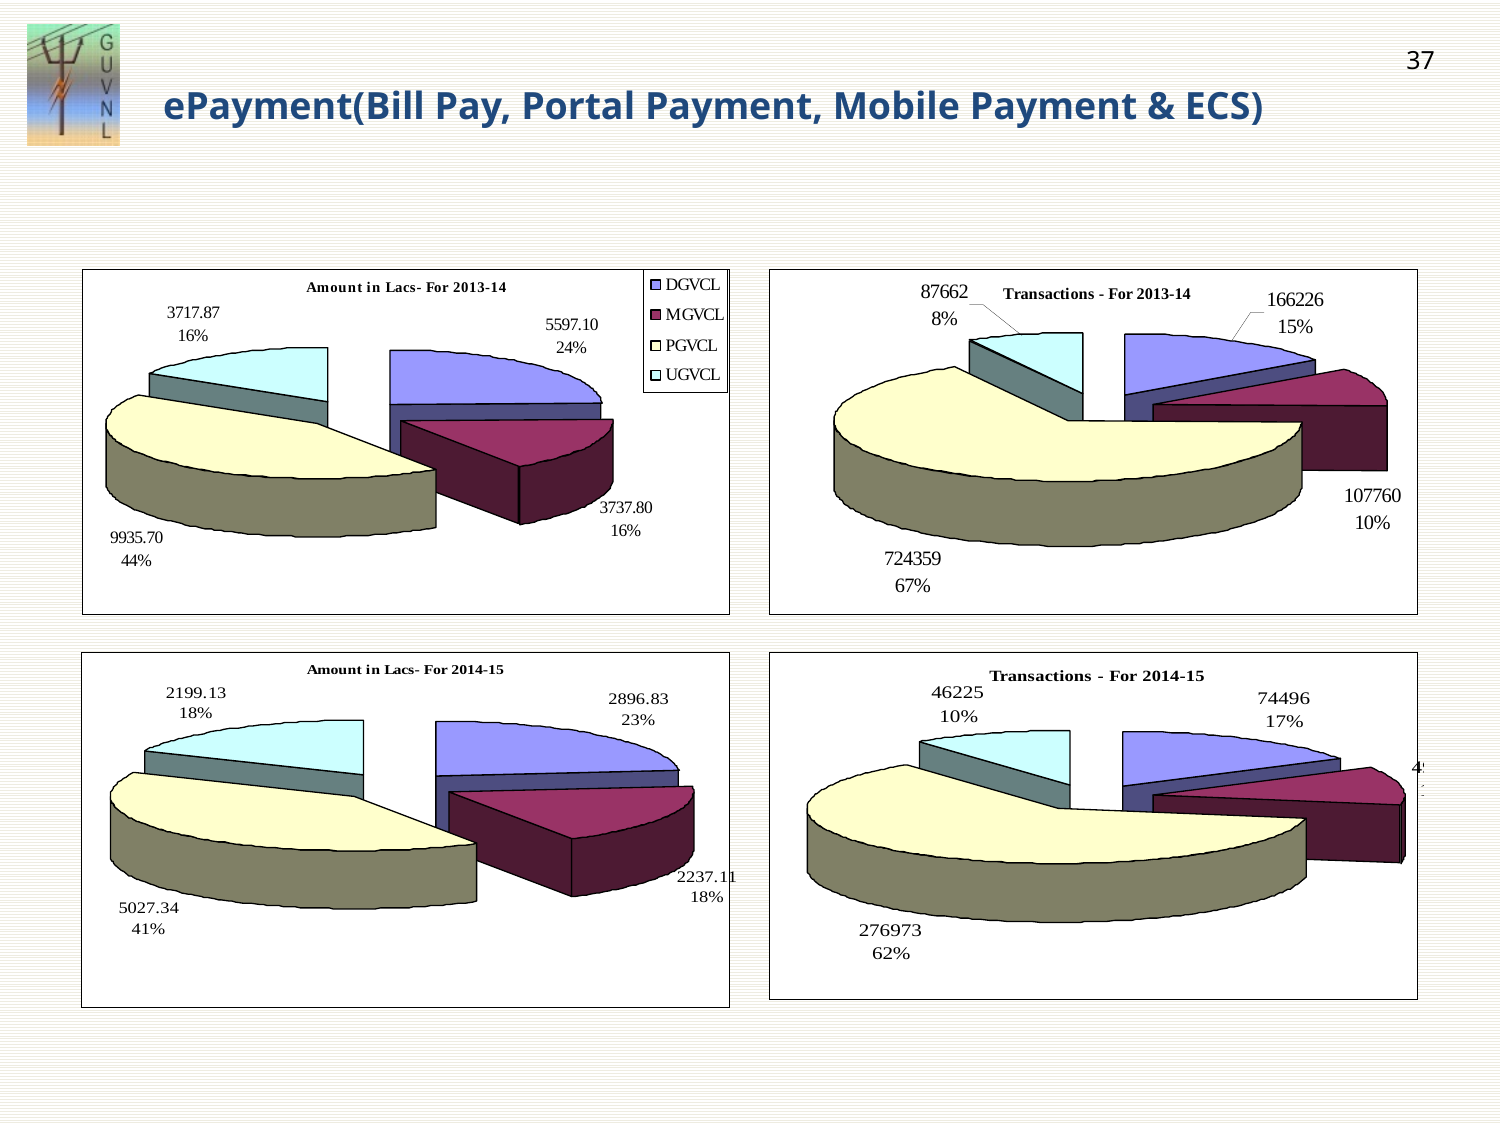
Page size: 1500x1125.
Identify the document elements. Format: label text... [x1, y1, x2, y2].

slide_number 37 [1324, 37, 1451, 44]
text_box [74, 646, 738, 1013]
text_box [762, 262, 1426, 621]
title ePayment(Bill Pay, Portal Payment, Mobile Payment & ECS) [147, 44, 1457, 136]
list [74, 262, 738, 621]
picture [26, 24, 120, 146]
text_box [762, 646, 1426, 1005]
